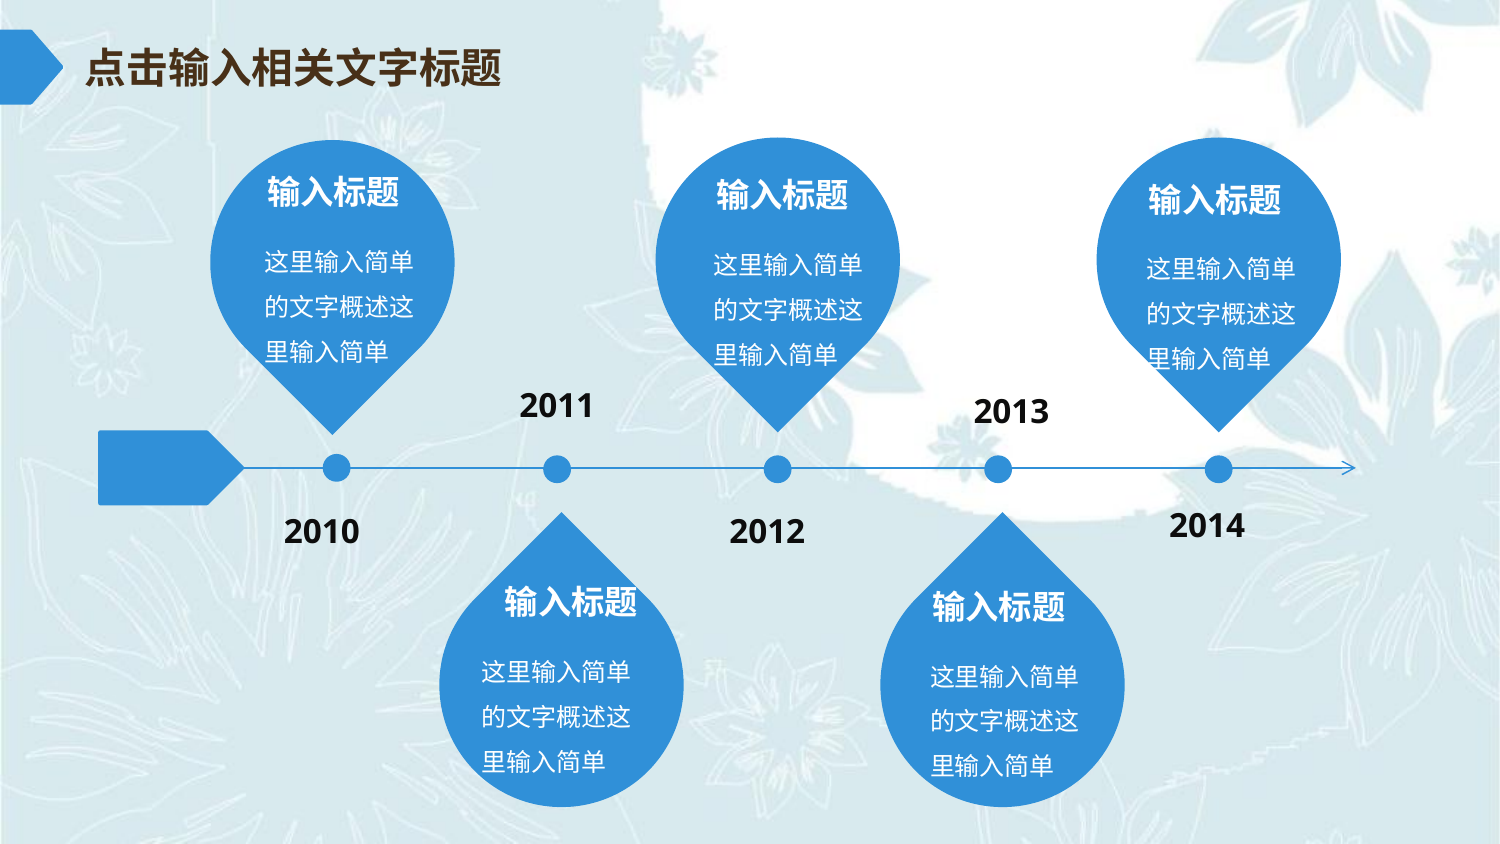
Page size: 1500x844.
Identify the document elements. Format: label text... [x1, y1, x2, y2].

text_box [543, 455, 571, 466]
text_box 点击输入相关文字标题 [70, 34, 518, 100]
text_box [985, 475, 1011, 484]
text_box [984, 455, 1012, 466]
text_box [324, 475, 349, 482]
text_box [879, 562, 1176, 808]
text_box [1206, 475, 1232, 484]
text_box [98, 430, 244, 506]
picture [0, 0, 1500, 844]
text_box [0, 29, 63, 105]
text_box 2013 [958, 383, 1088, 438]
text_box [209, 139, 510, 385]
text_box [1096, 137, 1392, 384]
text_box [765, 475, 791, 484]
text_box [764, 455, 792, 466]
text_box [438, 562, 748, 808]
text_box [544, 475, 570, 484]
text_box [655, 137, 959, 382]
text_box [322, 453, 351, 466]
text_box [1205, 455, 1233, 466]
text_box 2010 [269, 503, 398, 558]
text_box 2012 [714, 503, 844, 558]
text_box 2014 [1154, 496, 1283, 552]
text_box 2011 [504, 376, 634, 432]
